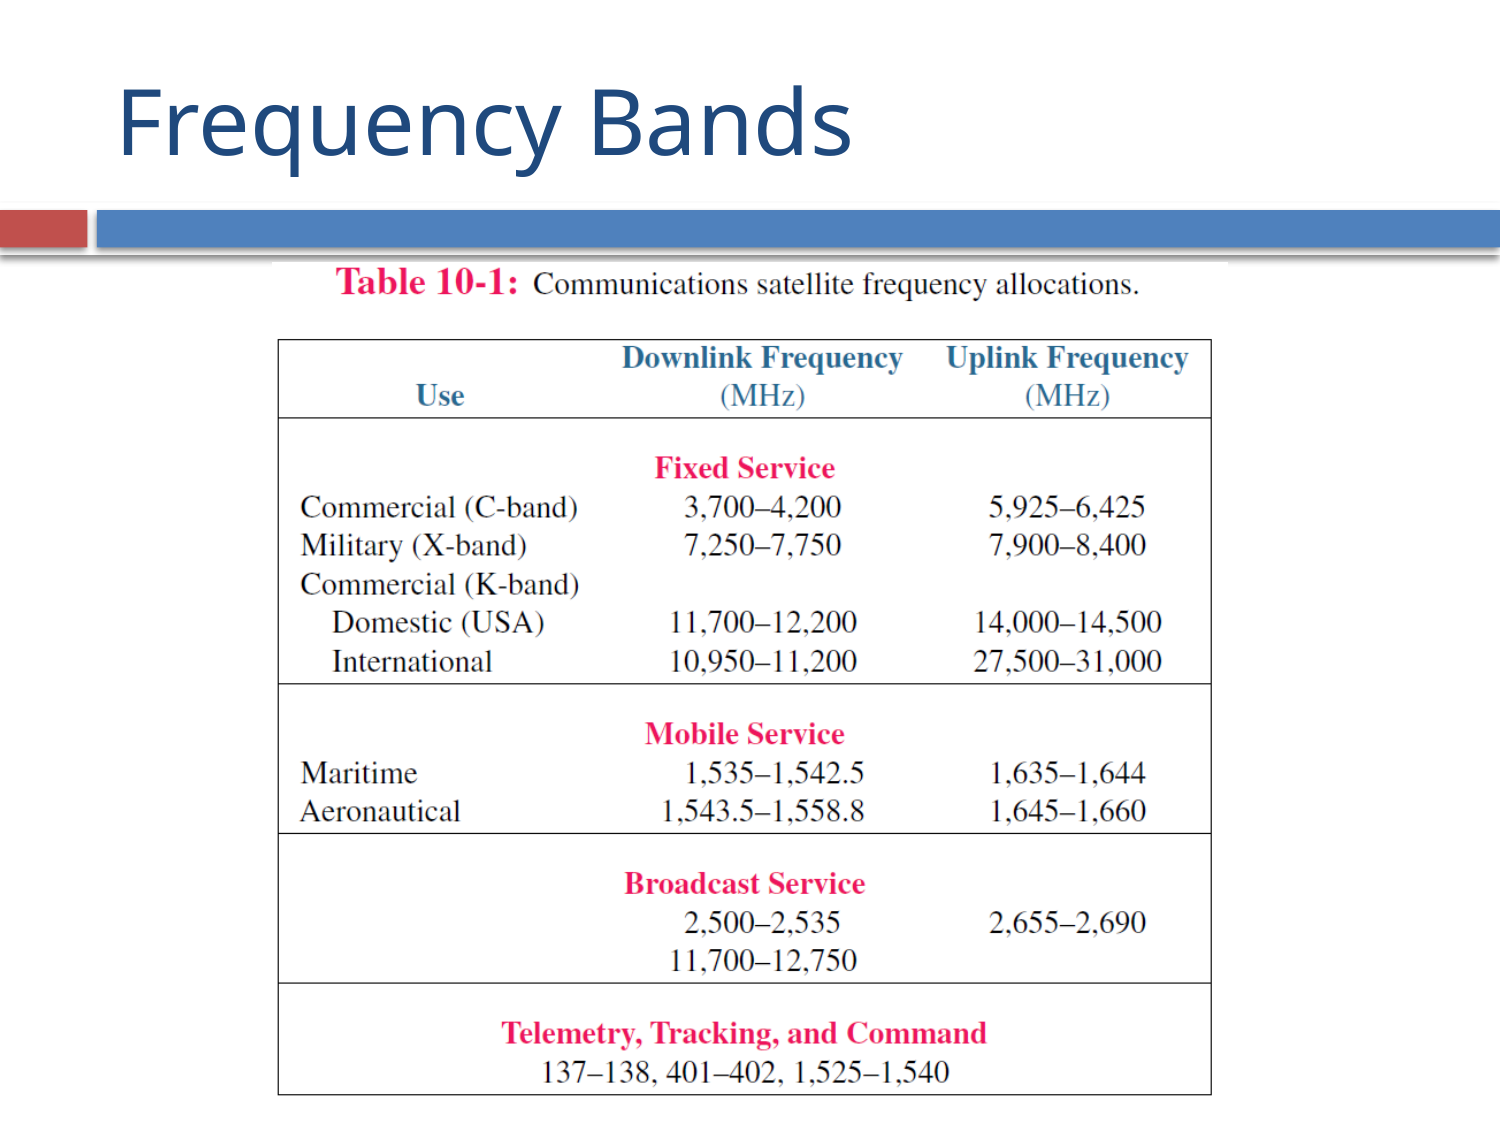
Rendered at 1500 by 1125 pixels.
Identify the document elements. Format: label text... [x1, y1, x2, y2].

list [271, 262, 1229, 1101]
title Frequency Bands [100, 37, 1438, 200]
